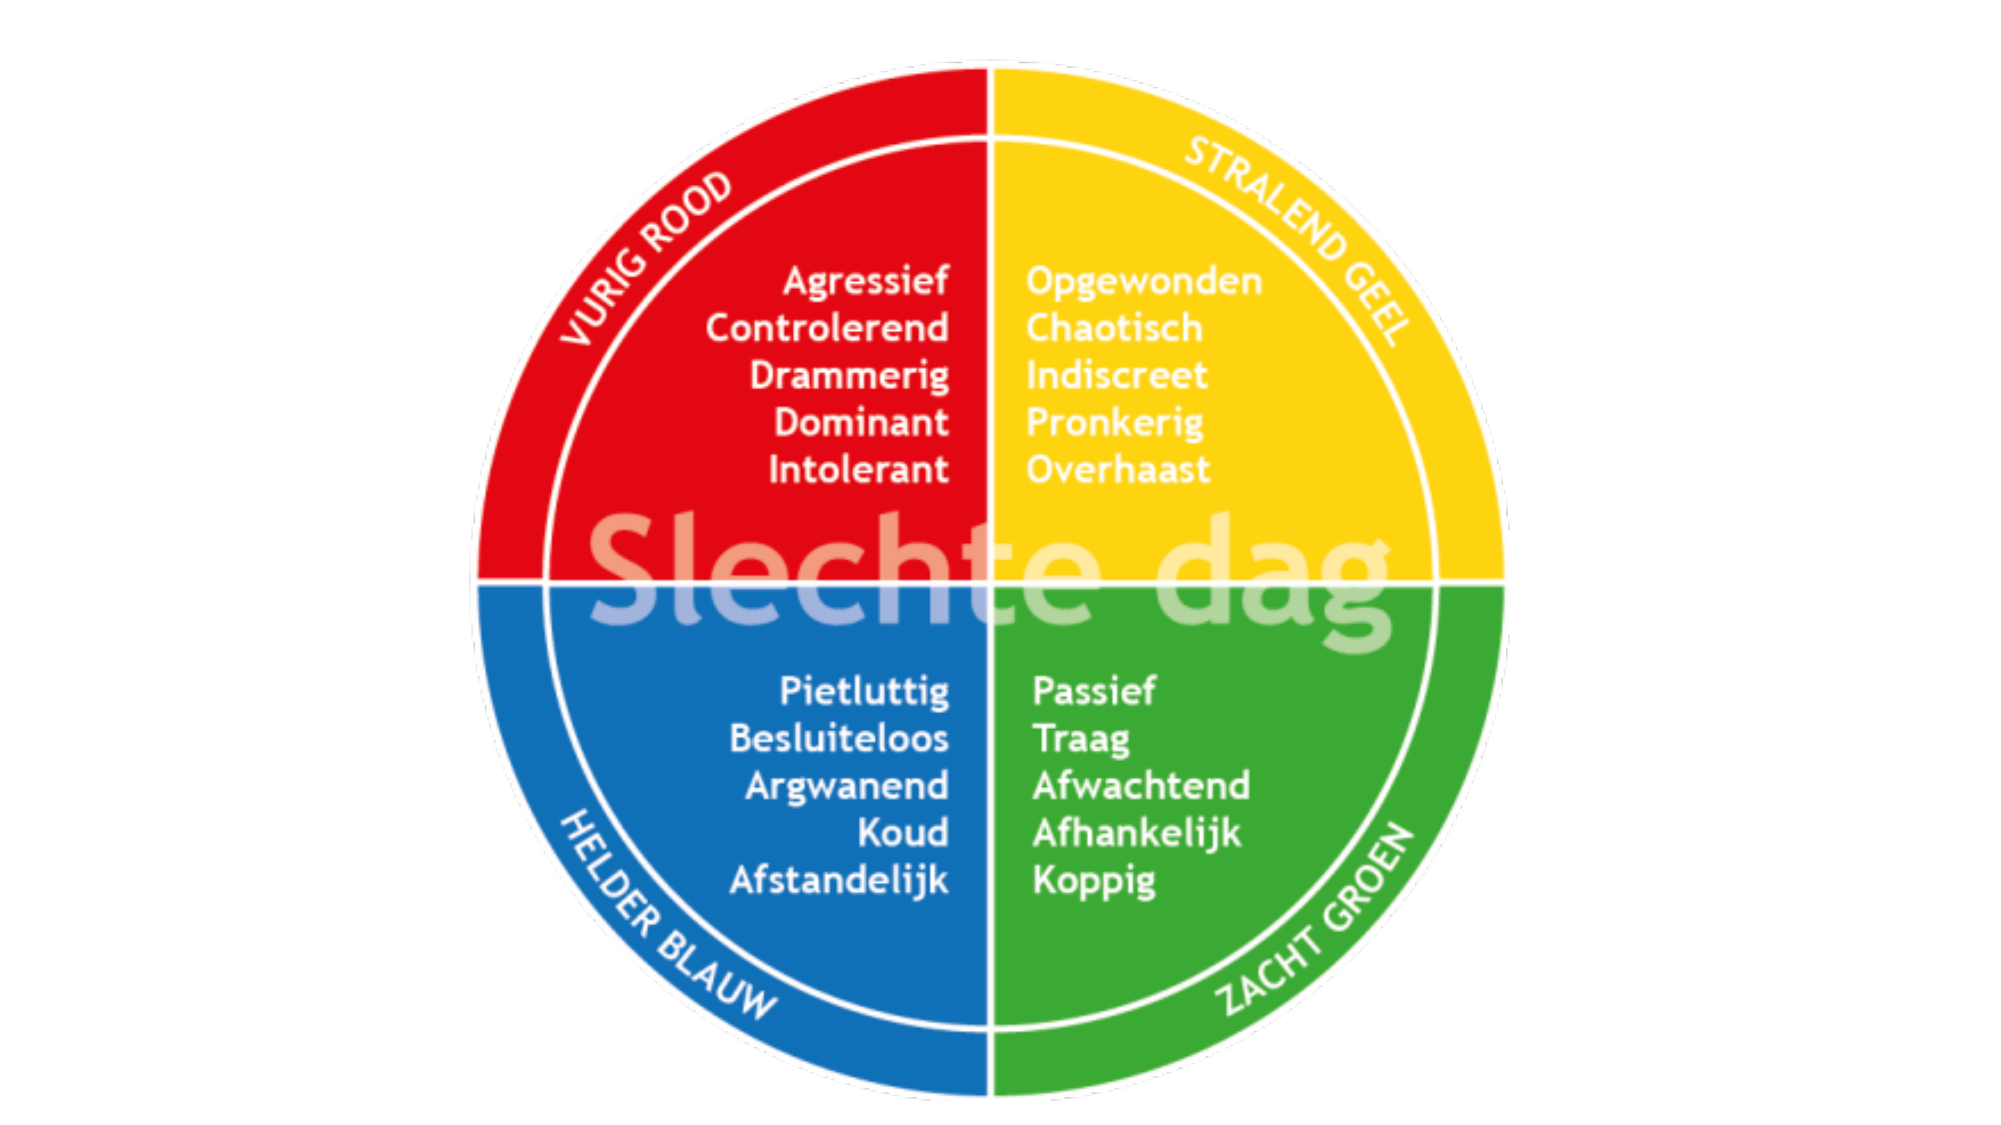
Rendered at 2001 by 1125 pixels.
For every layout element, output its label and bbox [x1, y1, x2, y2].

picture [436, 54, 1512, 1103]
